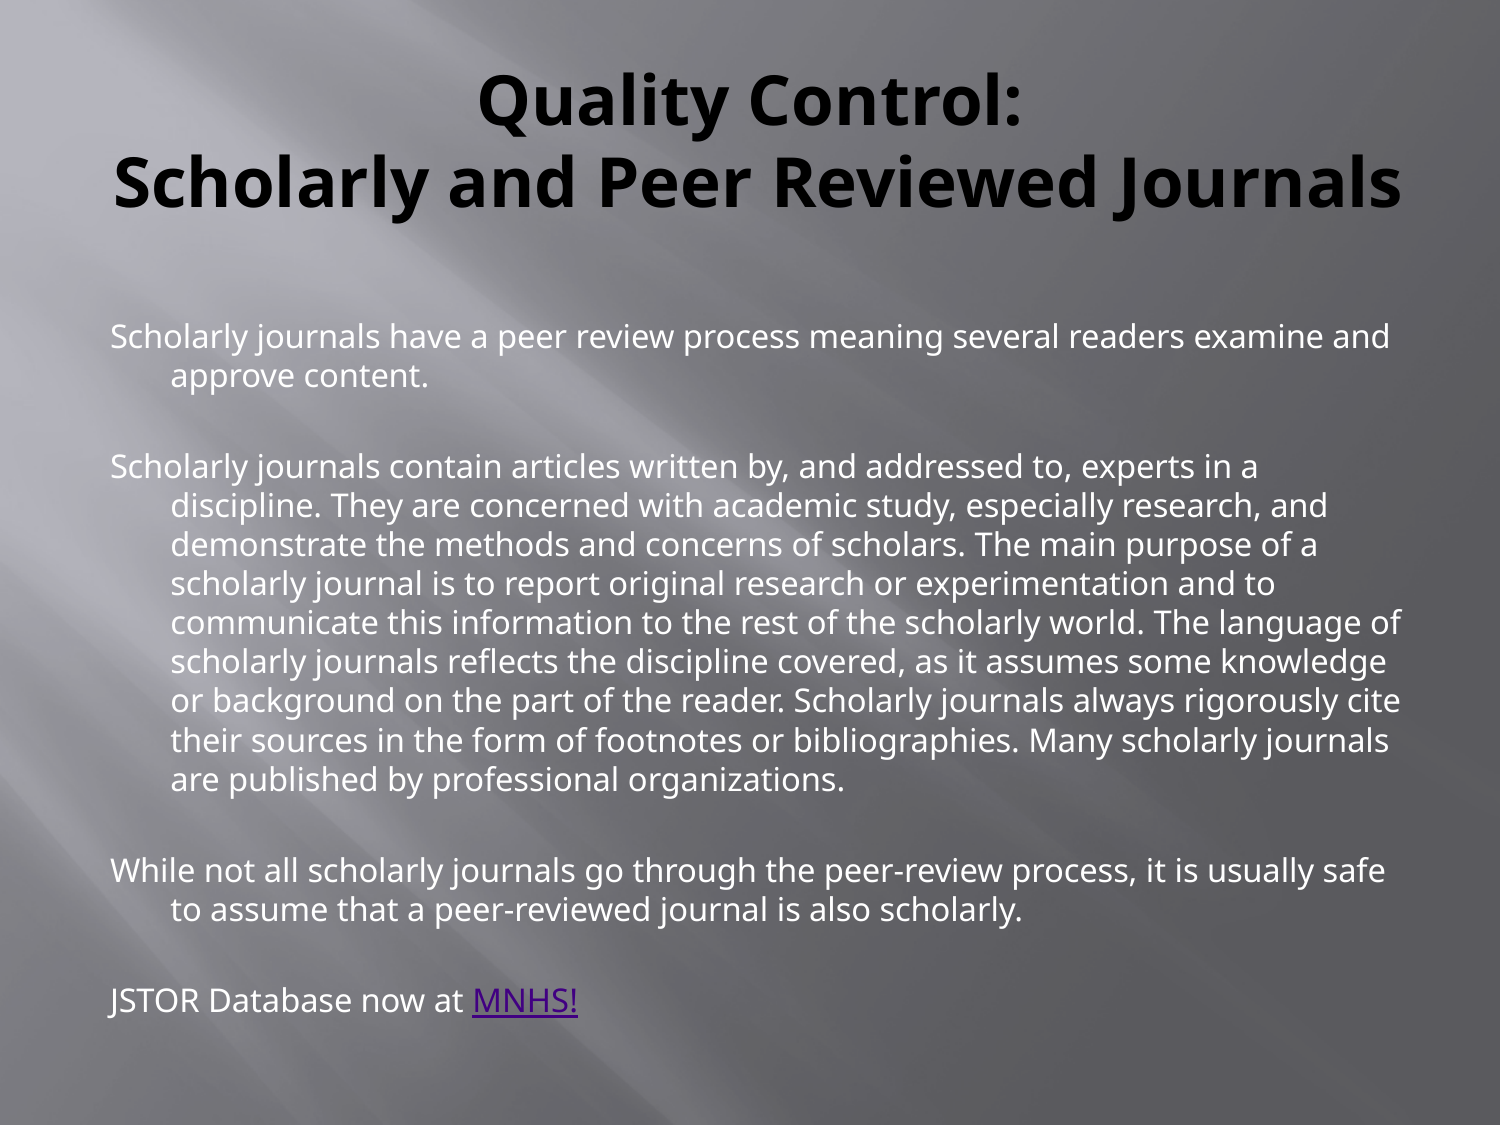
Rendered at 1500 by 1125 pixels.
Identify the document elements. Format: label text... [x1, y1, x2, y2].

title Quality Control: Scholarly and Peer Reviewed Journals [75, 45, 1425, 233]
list Scholarly journals have a peer review process meaning several readers examine and approve content. Scholarly journals contain articles written by, and addressed to, experts in a discipline. They are concerned with academic study, especially research, and demonstrate the methods and concerns of scholars. The main purpose of a scholarly journal is to report original research or experimentation and to communicate this information to the rest of the scholarly world. The language of scholarly journals reflects the discipline covered, as it assumes some knowledge or background on the part of the reader. Scholarly journals always rigorously cite their sources in the form of footnotes or bibliographies. Many scholarly journals are published by professional organizations. While not all scholarly journals go through the peer-review process, it is usually safe to assume that a peer-reviewed journal is also scholarly. JSTOR Database now at MNHS! [75, 262, 1425, 1035]
